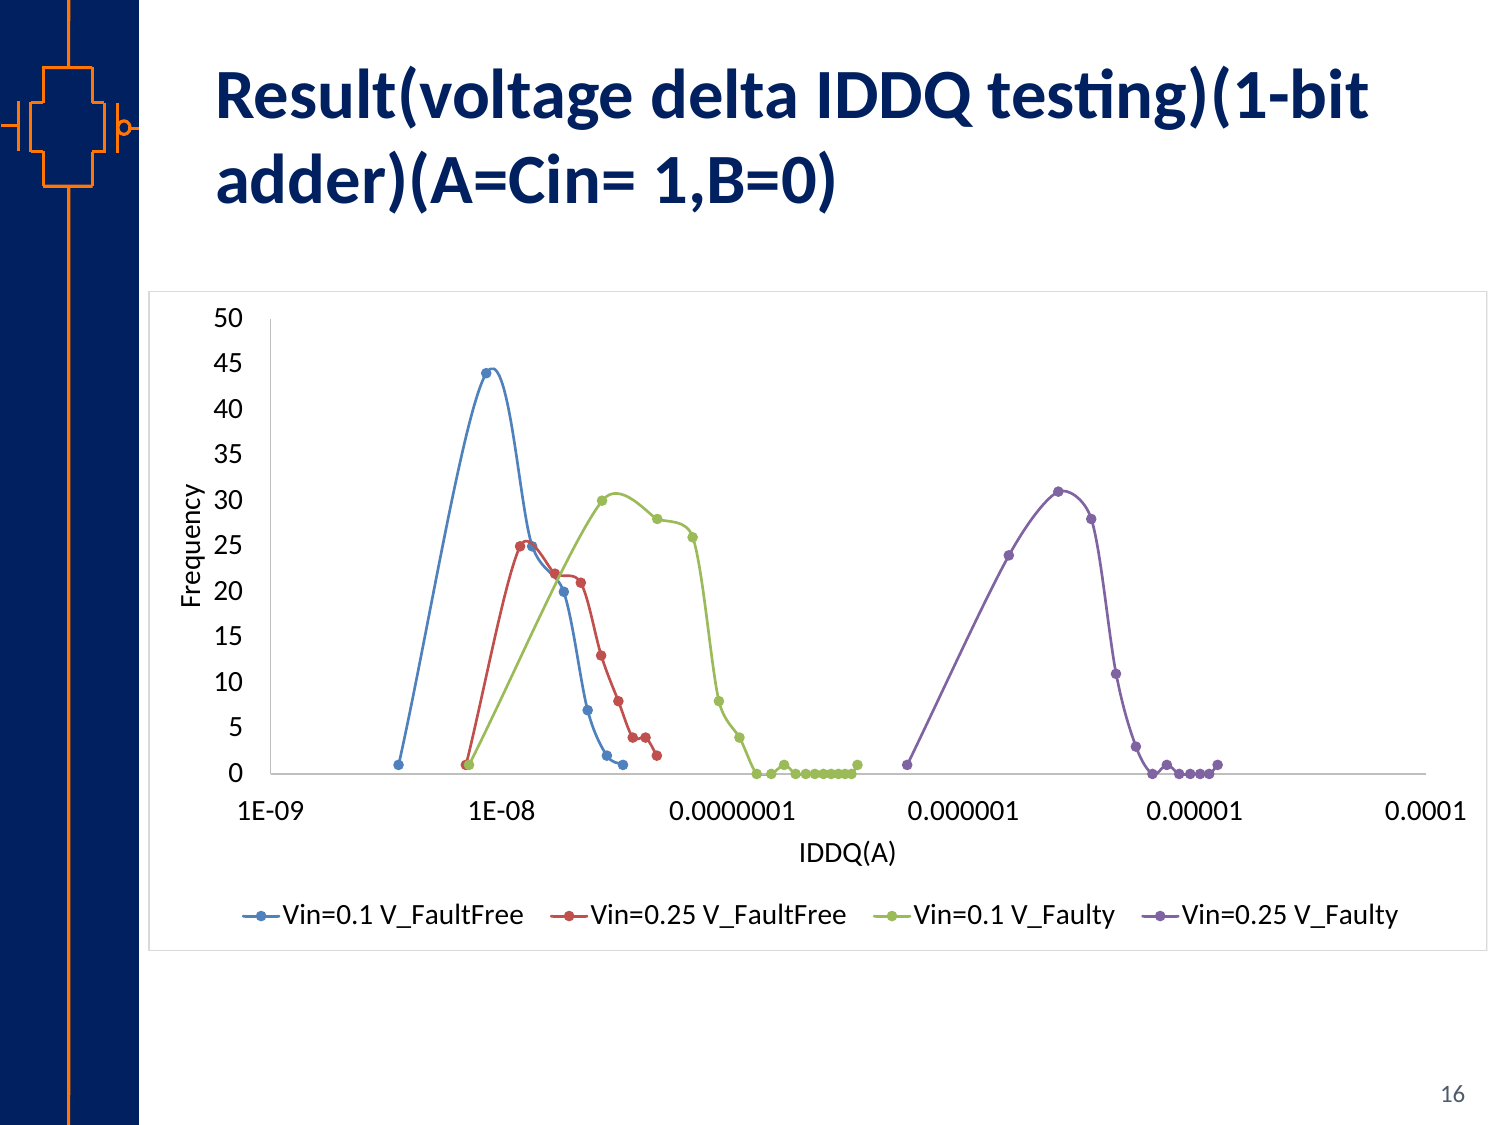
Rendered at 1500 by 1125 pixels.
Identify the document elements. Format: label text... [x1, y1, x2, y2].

slide_number 16 [1425, 1062, 1488, 1123]
title Result(voltage delta IDDQ testing)(1-bit adder)(A=Cin= 1,B=0) [200, 37, 1453, 225]
picture [147, 290, 1488, 952]
